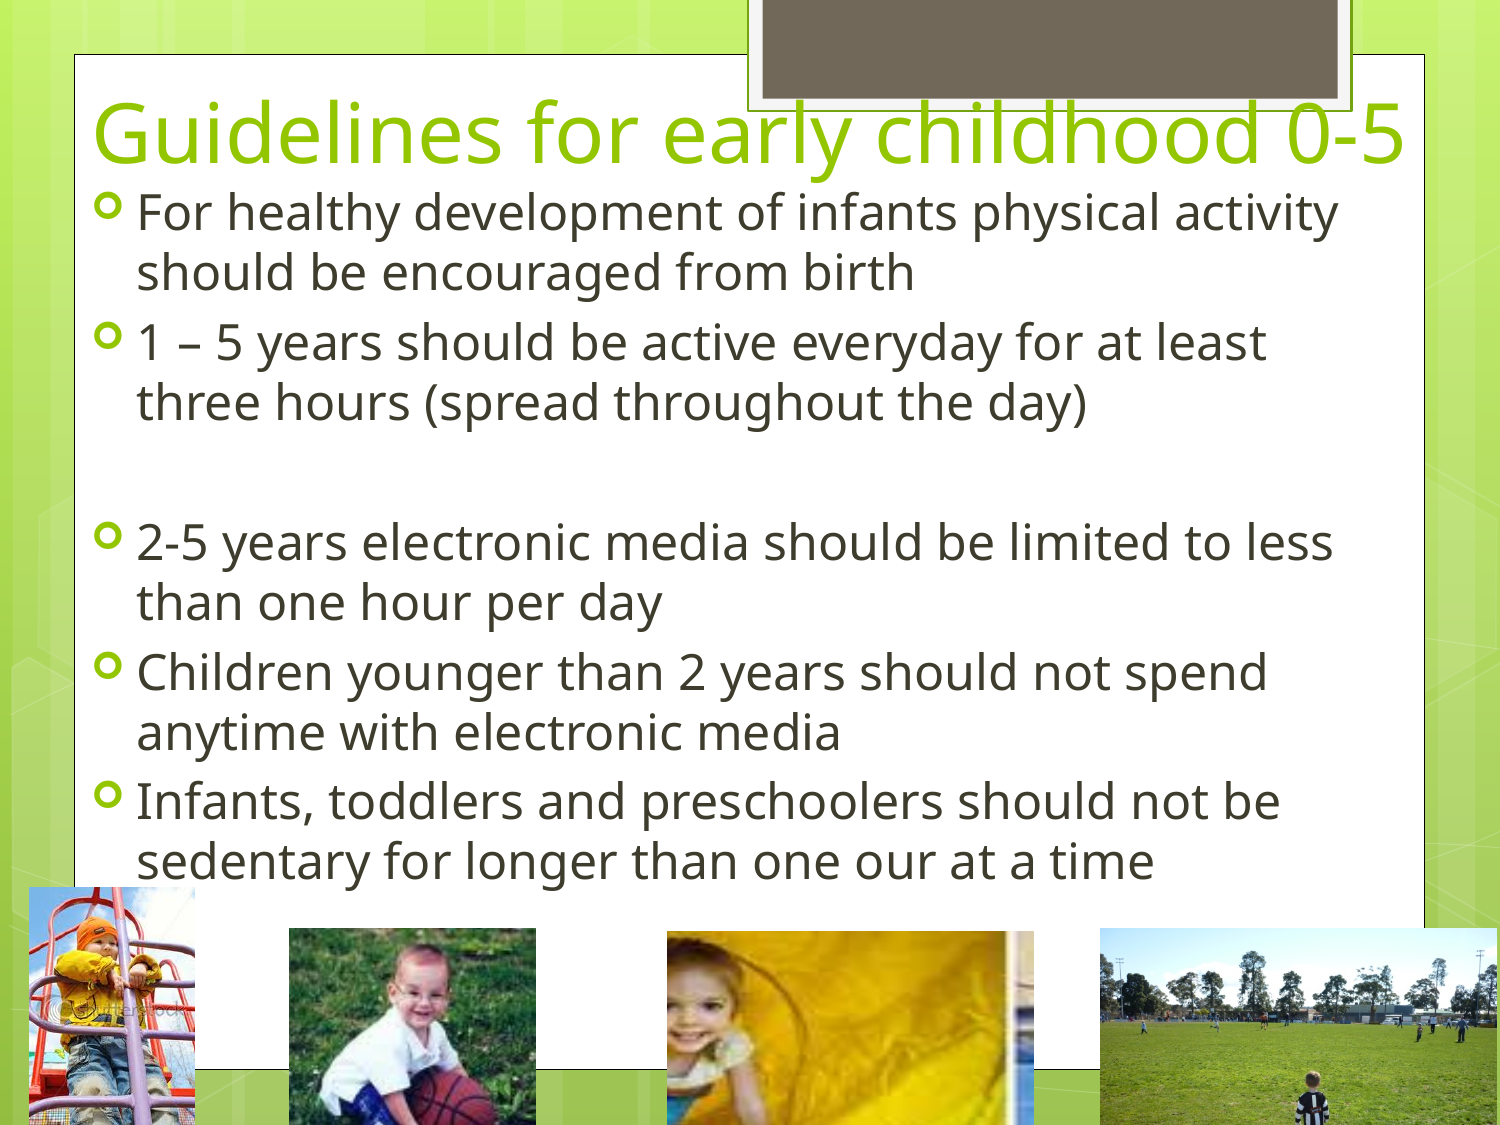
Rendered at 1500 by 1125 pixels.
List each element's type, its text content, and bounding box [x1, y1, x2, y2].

picture [1100, 928, 1497, 1125]
list For healthy development of infants physical activity should be encouraged from birth 1 – 5 years should be active everyday for at least three hours (spread throughout the day) 2-5 years electronic media should be limited to less than one hour per day Children younger than 2 years should not spend anytime with electronic media Infants, toddlers and preschoolers should not be sedentary for longer than one our at a time [64, 172, 1415, 916]
picture [289, 928, 536, 1125]
picture [29, 887, 195, 1125]
title Guidelines for early childhood 0-5 [76, 0, 1427, 188]
picture [667, 931, 1034, 1125]
